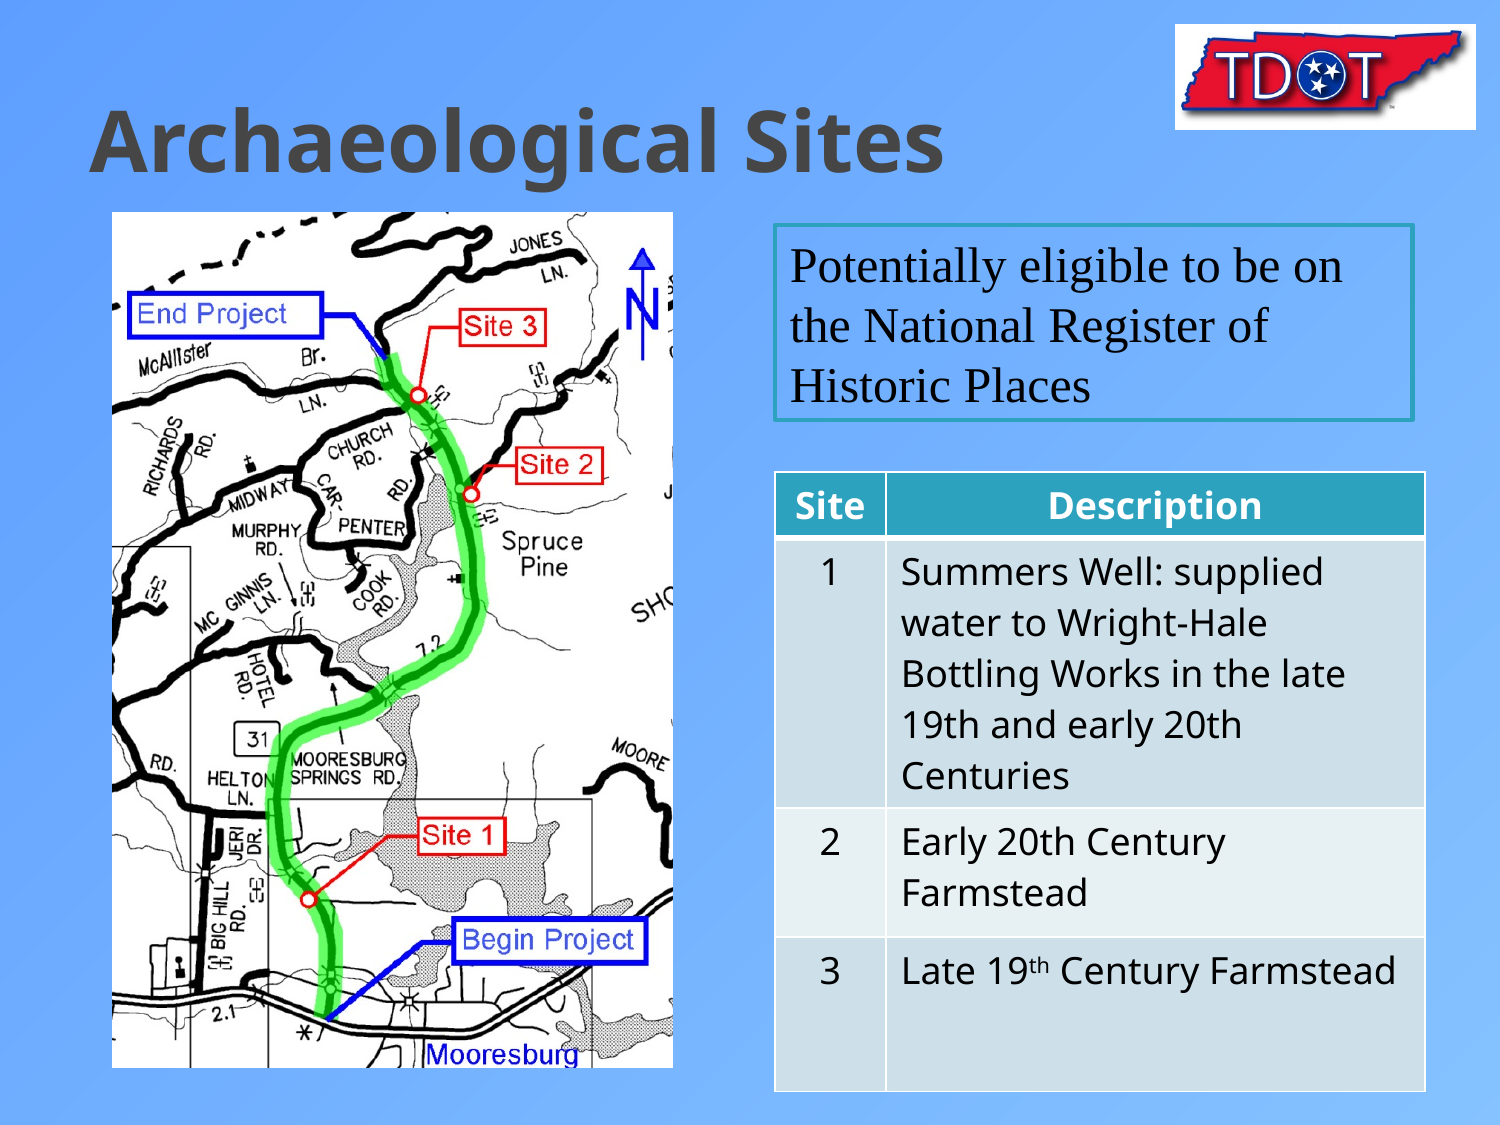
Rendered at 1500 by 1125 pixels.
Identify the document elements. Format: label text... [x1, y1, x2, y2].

table_cell 3 [776, 938, 885, 1091]
title Archaeological Sites [75, 44, 1425, 233]
table_header Description [887, 473, 1424, 535]
table_cell Early 20th Century Farmstead [887, 809, 1424, 936]
picture [1174, 24, 1476, 131]
table_cell 2 [776, 809, 885, 936]
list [112, 212, 673, 1068]
text_box Potentially eligible to be on the National Register of Historic Places [774, 224, 1413, 420]
table_cell Summers Well: supplied water to Wright-Hale Bottling Works in the late 19th and early 20th Centuries [887, 541, 1424, 807]
table_cell Late 19th Century Farmstead [887, 938, 1424, 1091]
table_cell 1 [776, 541, 885, 807]
table_header Site [776, 473, 885, 535]
